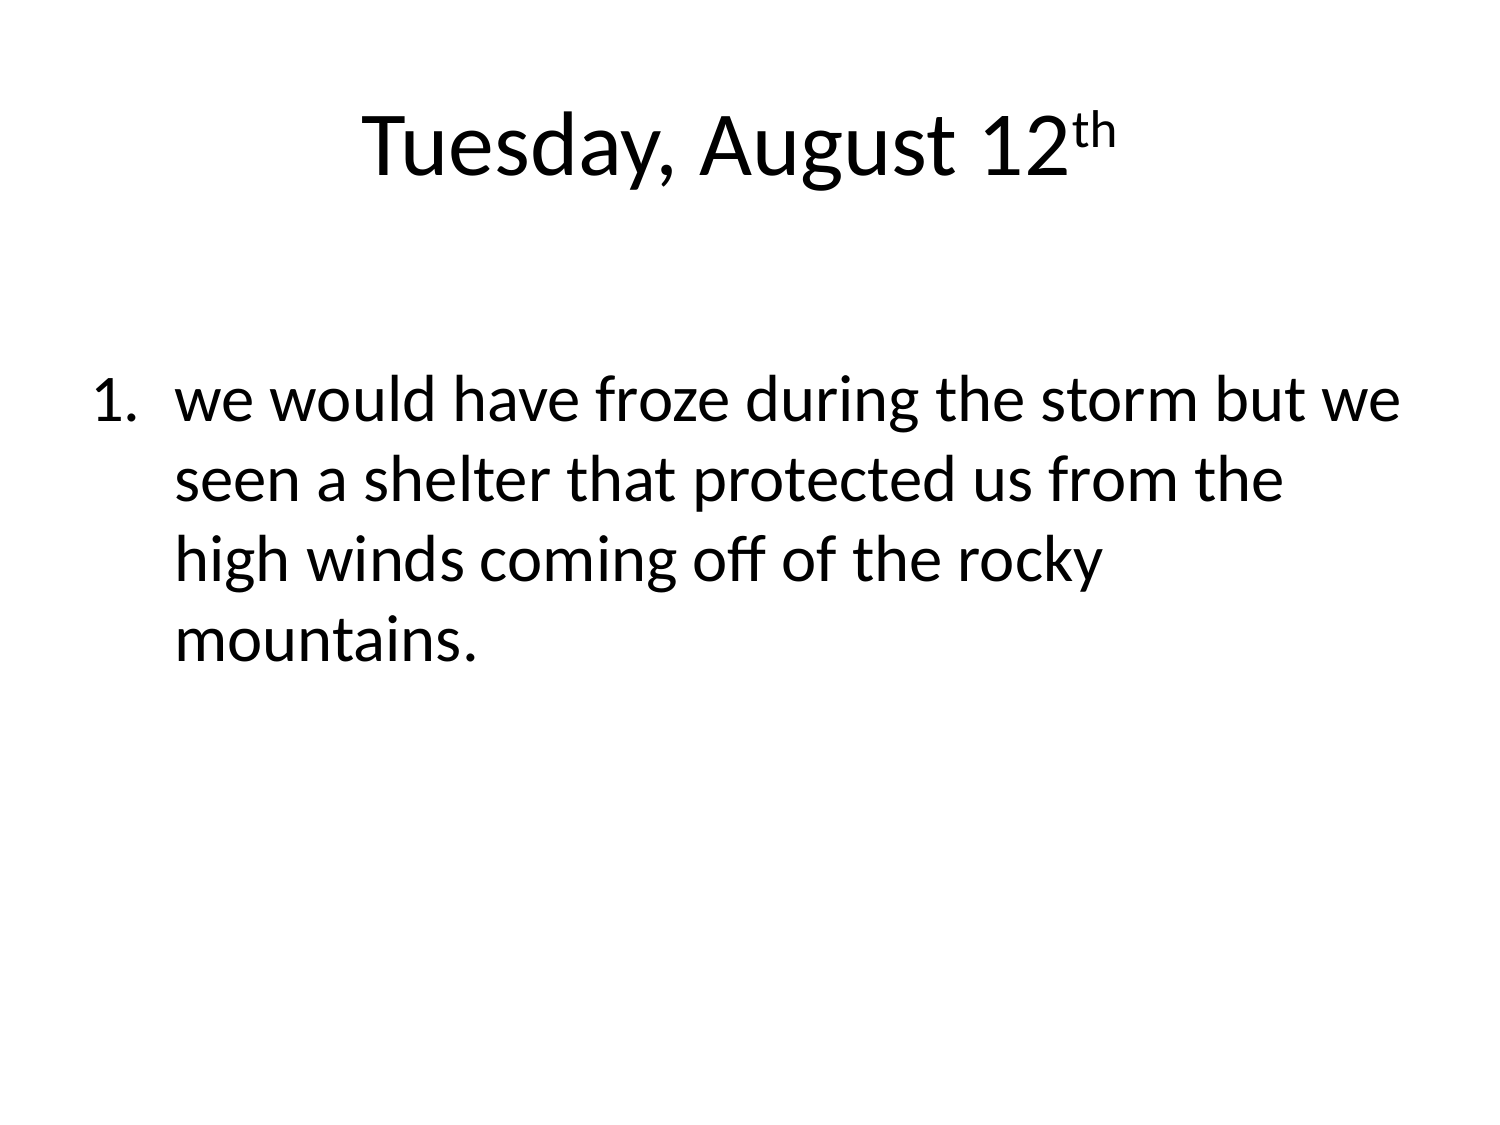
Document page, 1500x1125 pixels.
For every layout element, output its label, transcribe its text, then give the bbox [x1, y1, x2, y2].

list we would have froze during the storm but we seen a shelter that protected us from the high winds coming off of the rocky mountains. [75, 346, 1425, 1090]
title Tuesday, August 12th [75, 45, 1425, 233]
